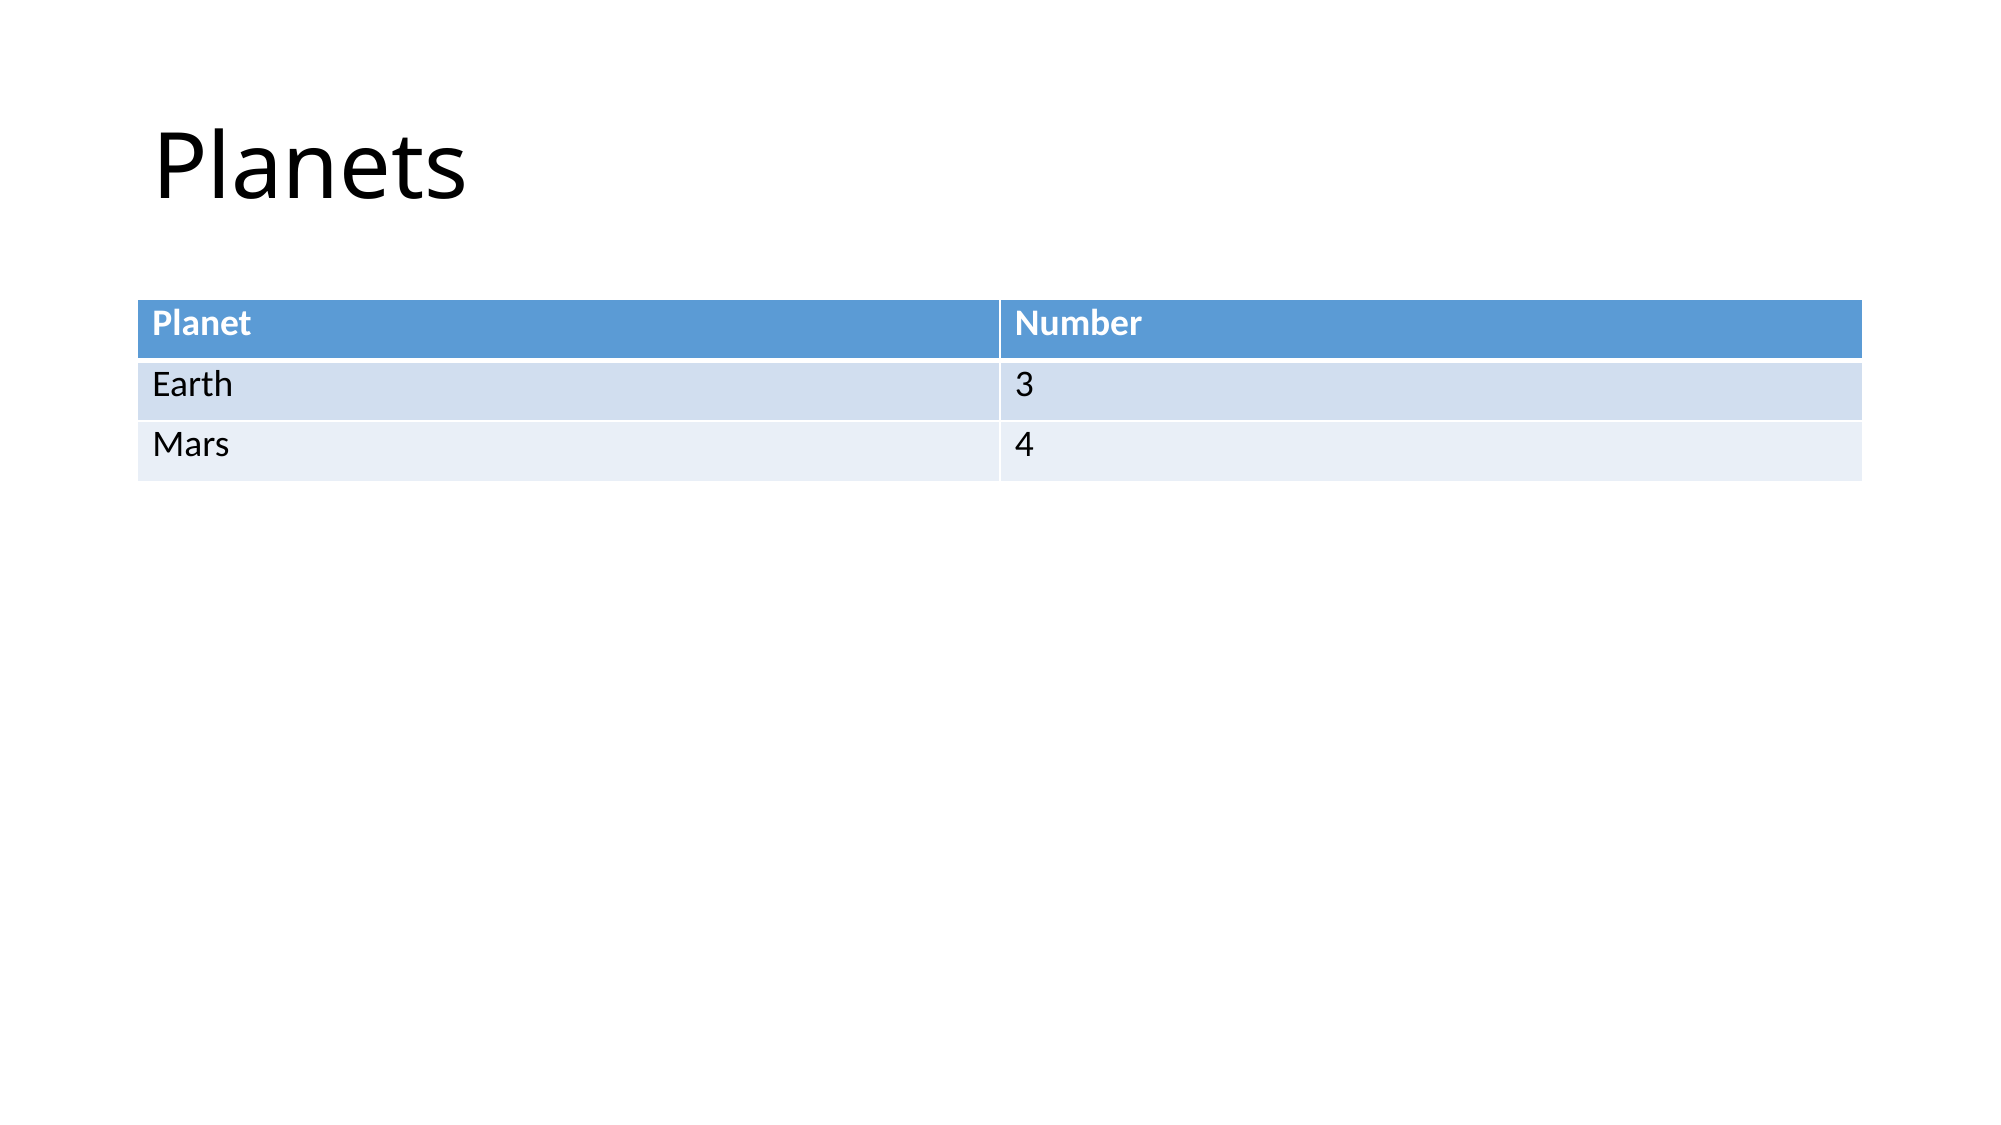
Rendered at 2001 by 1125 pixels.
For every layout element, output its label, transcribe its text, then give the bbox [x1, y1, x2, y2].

table_header Planet [138, 300, 999, 358]
title Planets [137, 59, 1863, 278]
table_header Number [1001, 300, 1862, 358]
table_cell 3 [1001, 363, 1862, 420]
table_cell Mars [138, 422, 999, 481]
table_cell 4 [1001, 422, 1862, 481]
table_cell Earth [138, 363, 999, 420]
